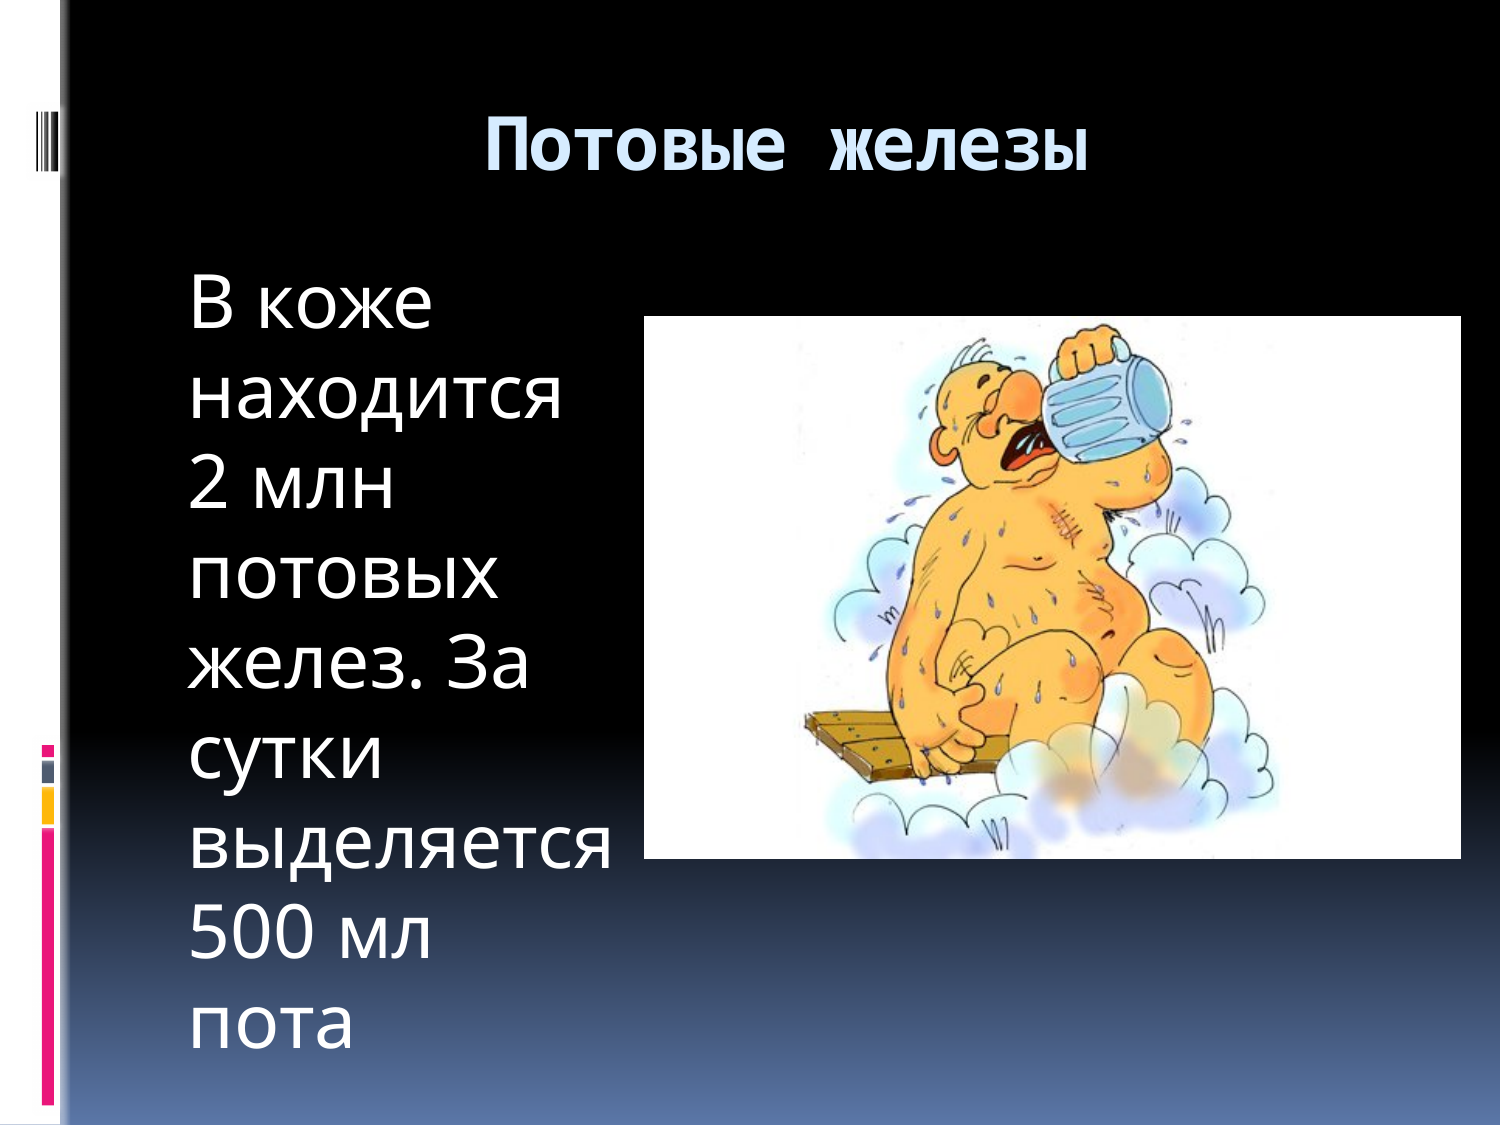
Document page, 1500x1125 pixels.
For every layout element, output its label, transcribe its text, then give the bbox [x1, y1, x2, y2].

list В коже находится 2 млн потовых желез. За сутки выделяется 500 мл пота [164, 246, 633, 1054]
title Потовые железы [112, 44, 1463, 236]
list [644, 315, 1461, 859]
